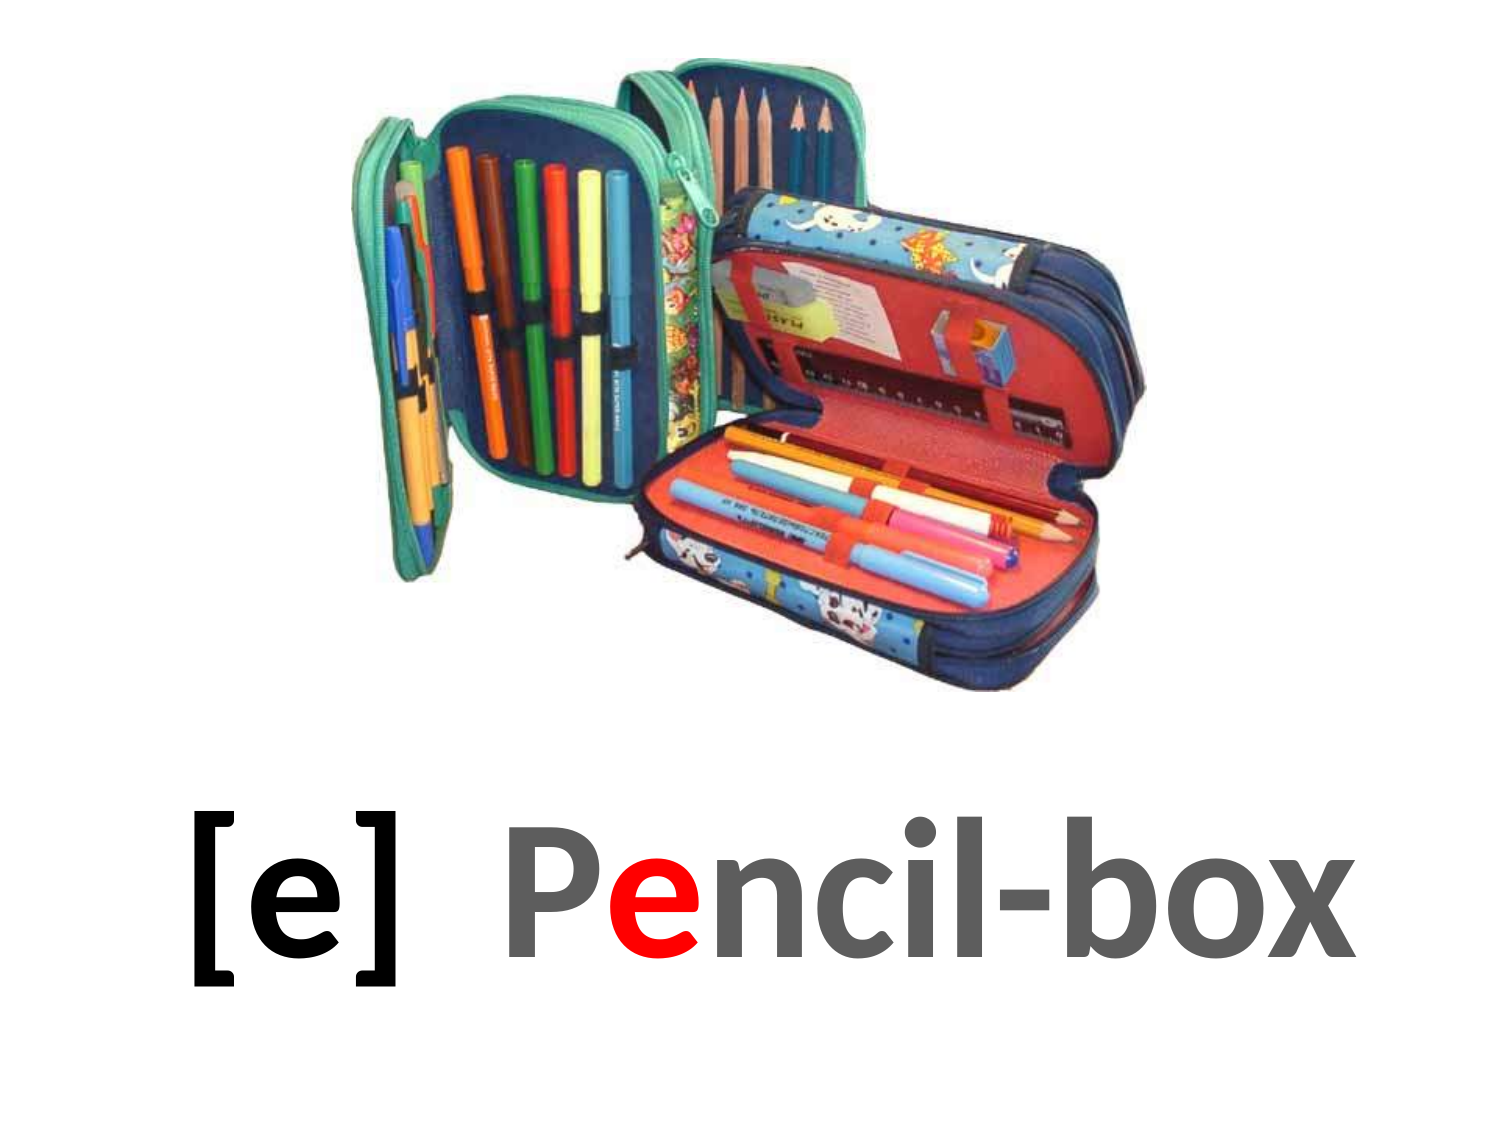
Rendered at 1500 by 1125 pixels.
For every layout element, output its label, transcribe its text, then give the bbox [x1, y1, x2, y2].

text_box [e] [165, 749, 472, 1005]
text_box Pencil-box [484, 749, 1372, 1005]
picture [351, 58, 1148, 692]
